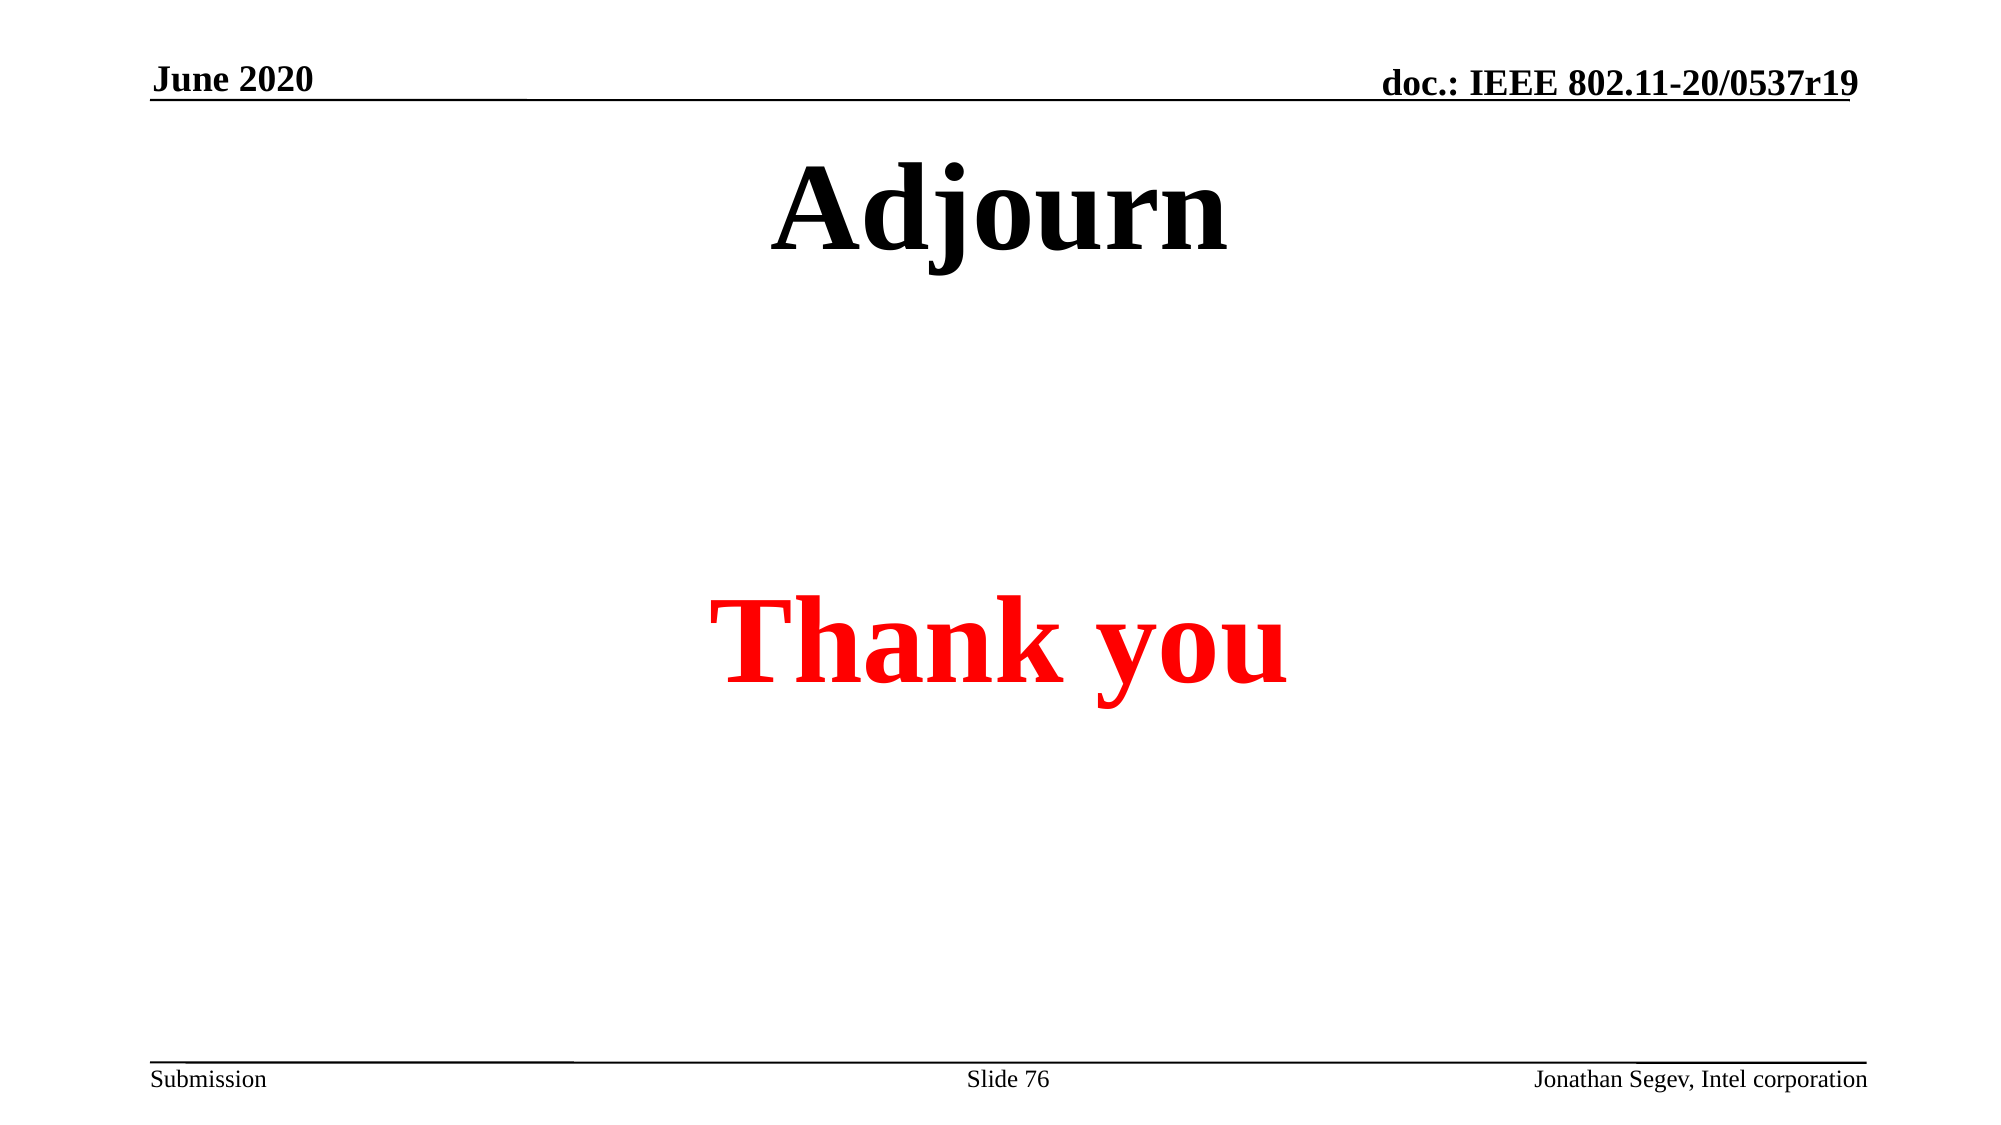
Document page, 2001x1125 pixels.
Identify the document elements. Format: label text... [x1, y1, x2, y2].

title Adjourn [149, 112, 1850, 288]
footer Jonathan Segev, Intel corporation [1171, 1061, 1869, 1093]
list Thank you [149, 324, 1850, 1000]
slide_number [152, 54, 563, 100]
slide_number Slide 76 [950, 1061, 1067, 1123]
